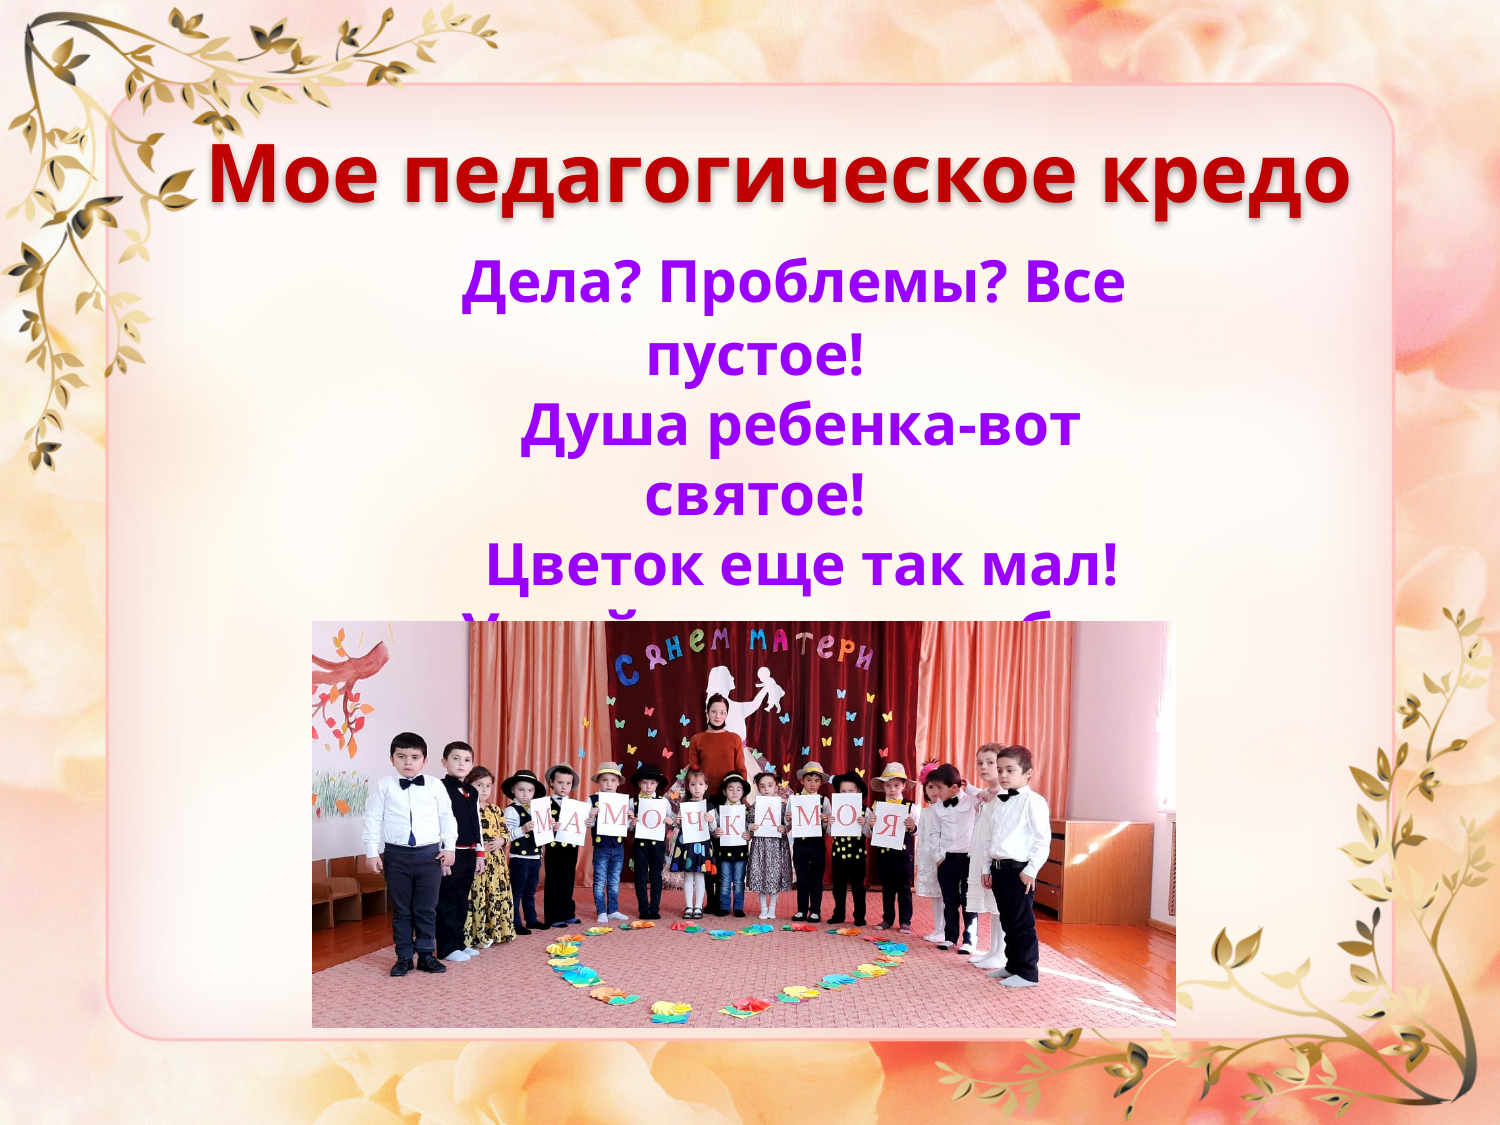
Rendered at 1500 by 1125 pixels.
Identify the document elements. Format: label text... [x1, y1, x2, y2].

title Мое педагогическое кредо [159, 70, 1400, 270]
picture [0, 0, 1500, 1125]
text_box Дела? Проблемы? Все пустое! Душа ребенка-вот святое! Цветок еще так мал! Успей полить, чтоб не завял! [300, 278, 1211, 745]
